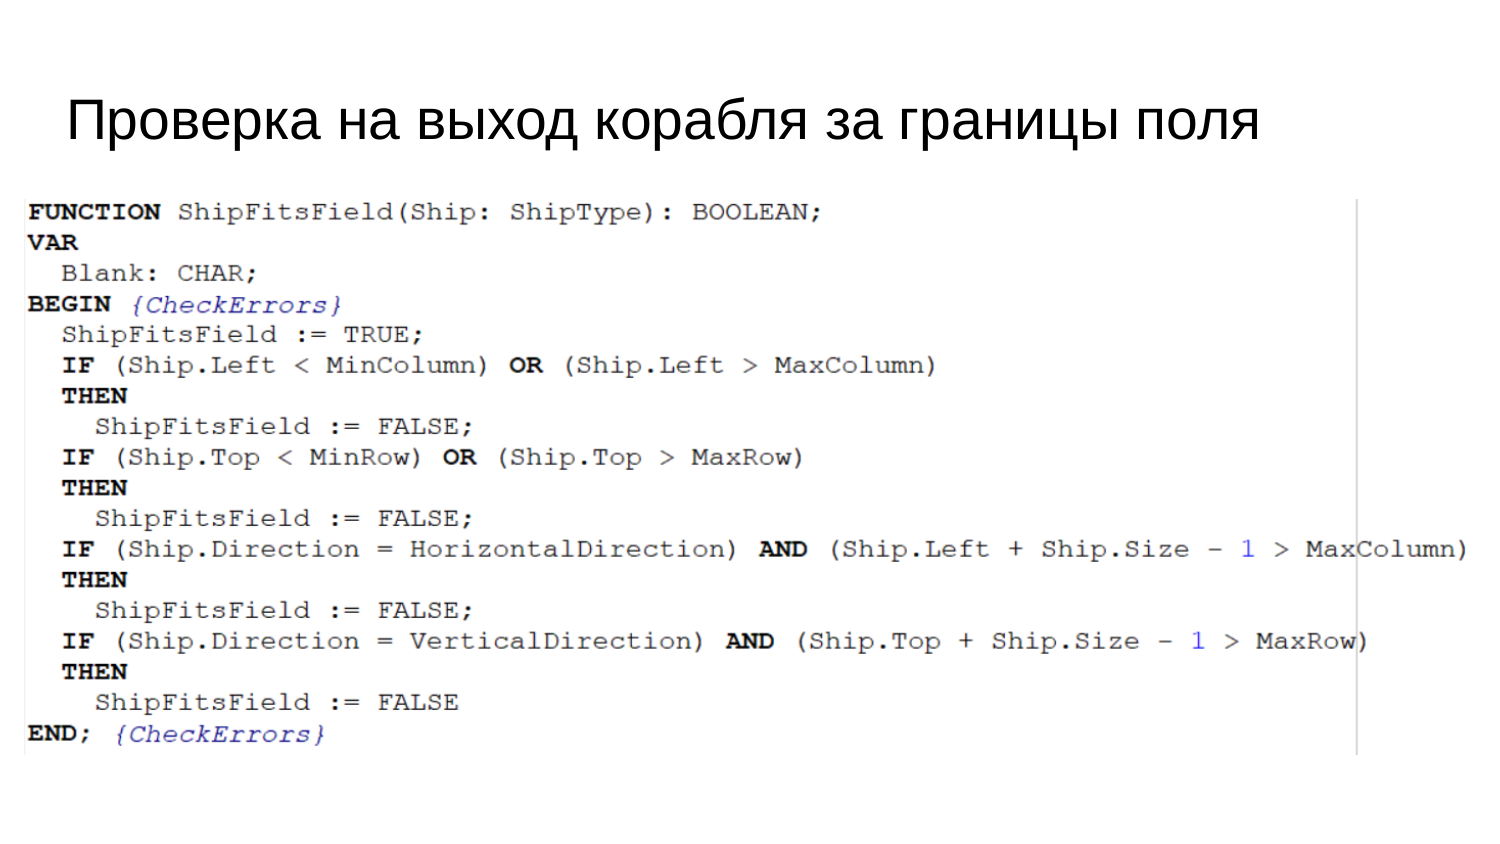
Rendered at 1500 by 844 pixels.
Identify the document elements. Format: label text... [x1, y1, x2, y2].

picture [24, 198, 1476, 755]
title Проверка на выход корабля за границы поля [51, 72, 1449, 167]
